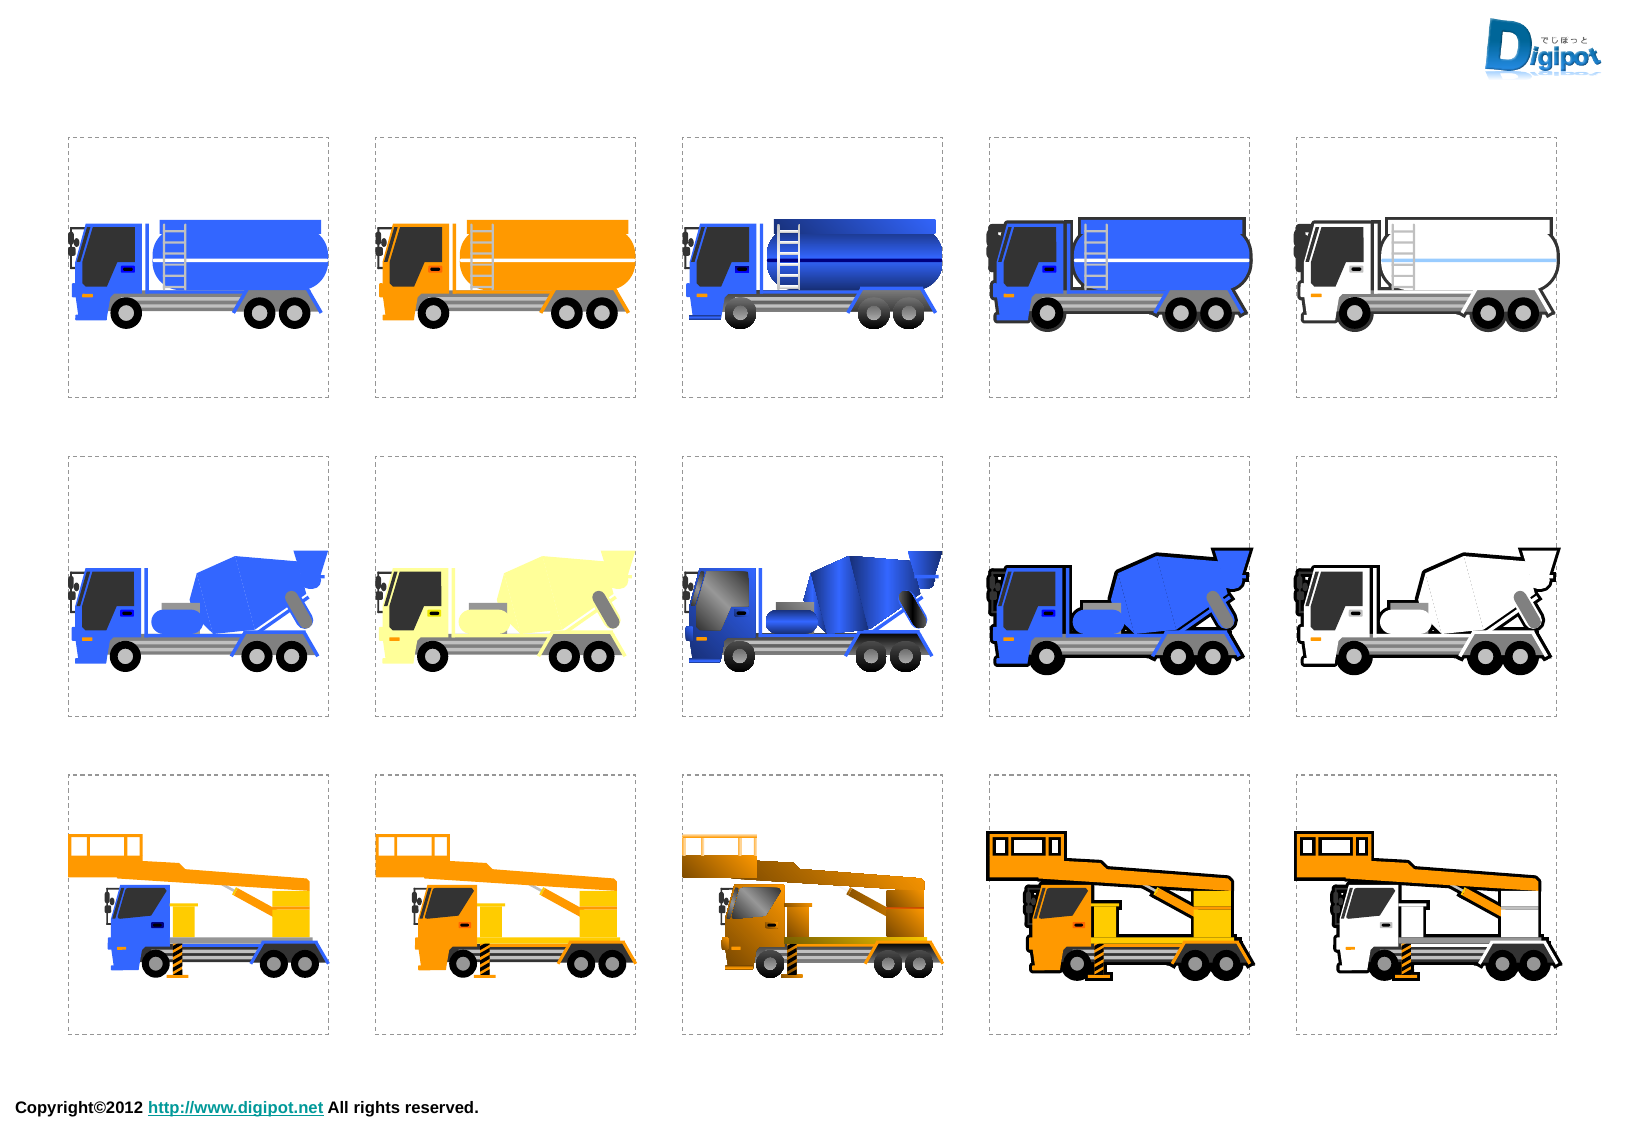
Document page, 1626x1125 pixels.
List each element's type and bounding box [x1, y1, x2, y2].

text_box [68, 834, 329, 978]
picture [1485, 18, 1602, 82]
text_box [375, 834, 636, 978]
text_box [682, 834, 943, 978]
text_box [682, 550, 943, 672]
text_box [68, 220, 329, 329]
text_box [1296, 220, 1557, 329]
text_box [1296, 550, 1557, 673]
text_box [68, 550, 329, 673]
text_box [682, 220, 943, 329]
text_box [375, 550, 636, 673]
text_box [989, 550, 1250, 673]
text_box [989, 220, 1250, 329]
text_box [375, 220, 636, 329]
text_box [1296, 834, 1557, 978]
text_box [989, 834, 1250, 978]
